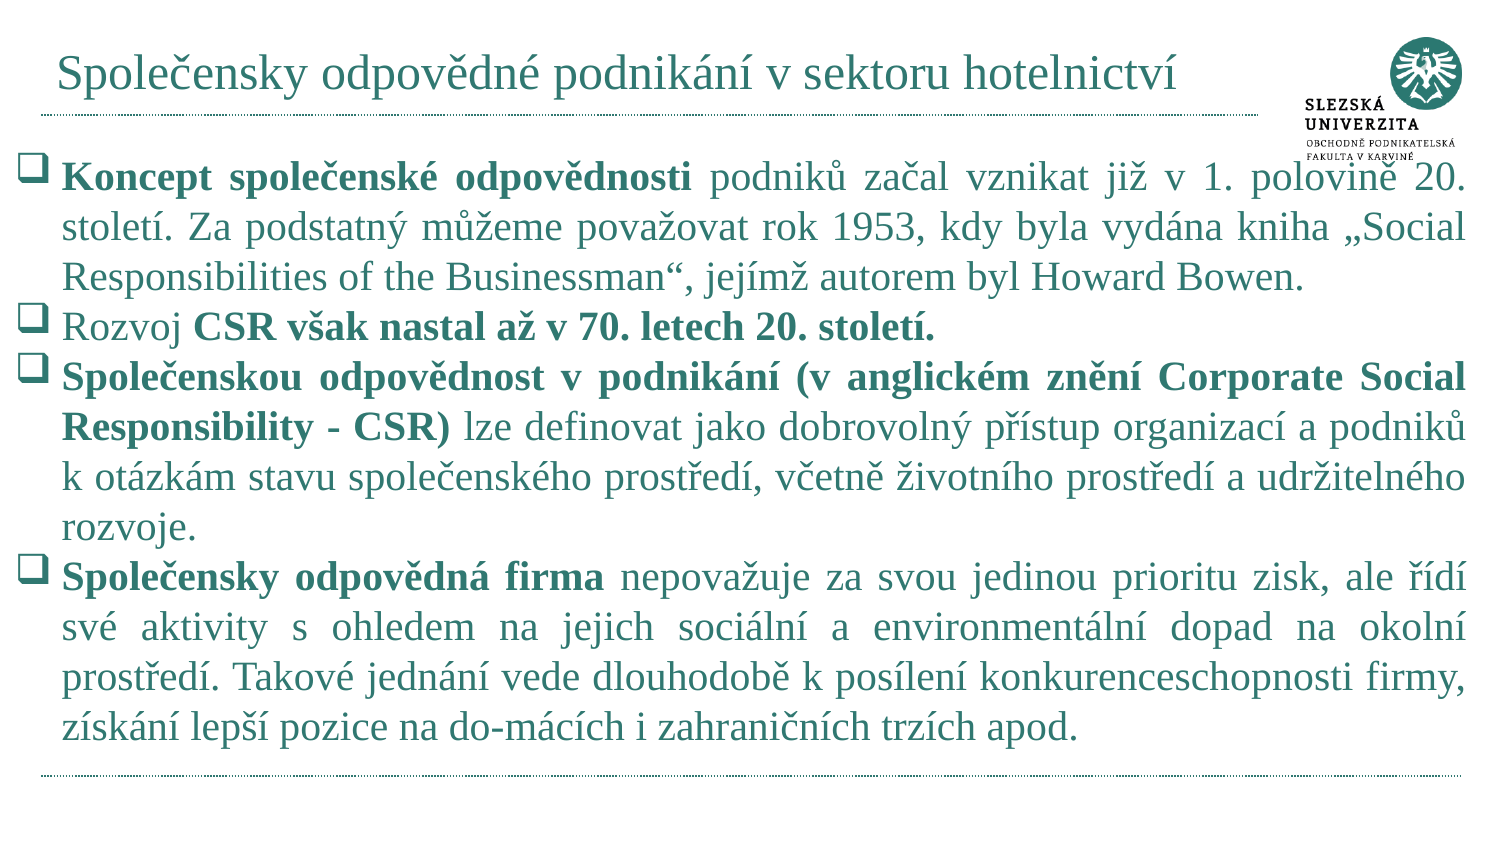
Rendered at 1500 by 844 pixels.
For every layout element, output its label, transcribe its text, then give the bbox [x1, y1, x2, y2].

text_box Koncept společenské odpovědnosti podniků začal vznikat již v 1. polovině 20. století. Za podstatný můžeme považovat rok 1953, kdy byla vydána kniha „Social Responsibilities of the Businessman“, jejímž autorem byl Howard Bowen. Rozvoj CSR však nastal až v 70. letech 20. století. Společenskou odpovědnost v podnikání (v anglickém znění Corporate Social Responsibility - CSR) lze definovat jako dobrovolný přístup organizací a podniků k otázkám stavu společenského prostředí, včetně životního prostředí a udržitelného rozvoje. Společensky odpovědná firma nepovažuje za svou jedinou prioritu zisk, ale řídí své aktivity s ohledem na jejich sociální a environmentální dopad na okolní prostředí. Takové jednání vede dlouhodobě k posílení konkurenceschopnosti firmy, získání lepší pozice na do-mácích i zahraničních trzích apod. [0, 141, 1483, 757]
title Společensky odpovědné podnikání v sektoru hotelnictví [41, 32, 1258, 116]
picture [1305, 37, 1462, 141]
